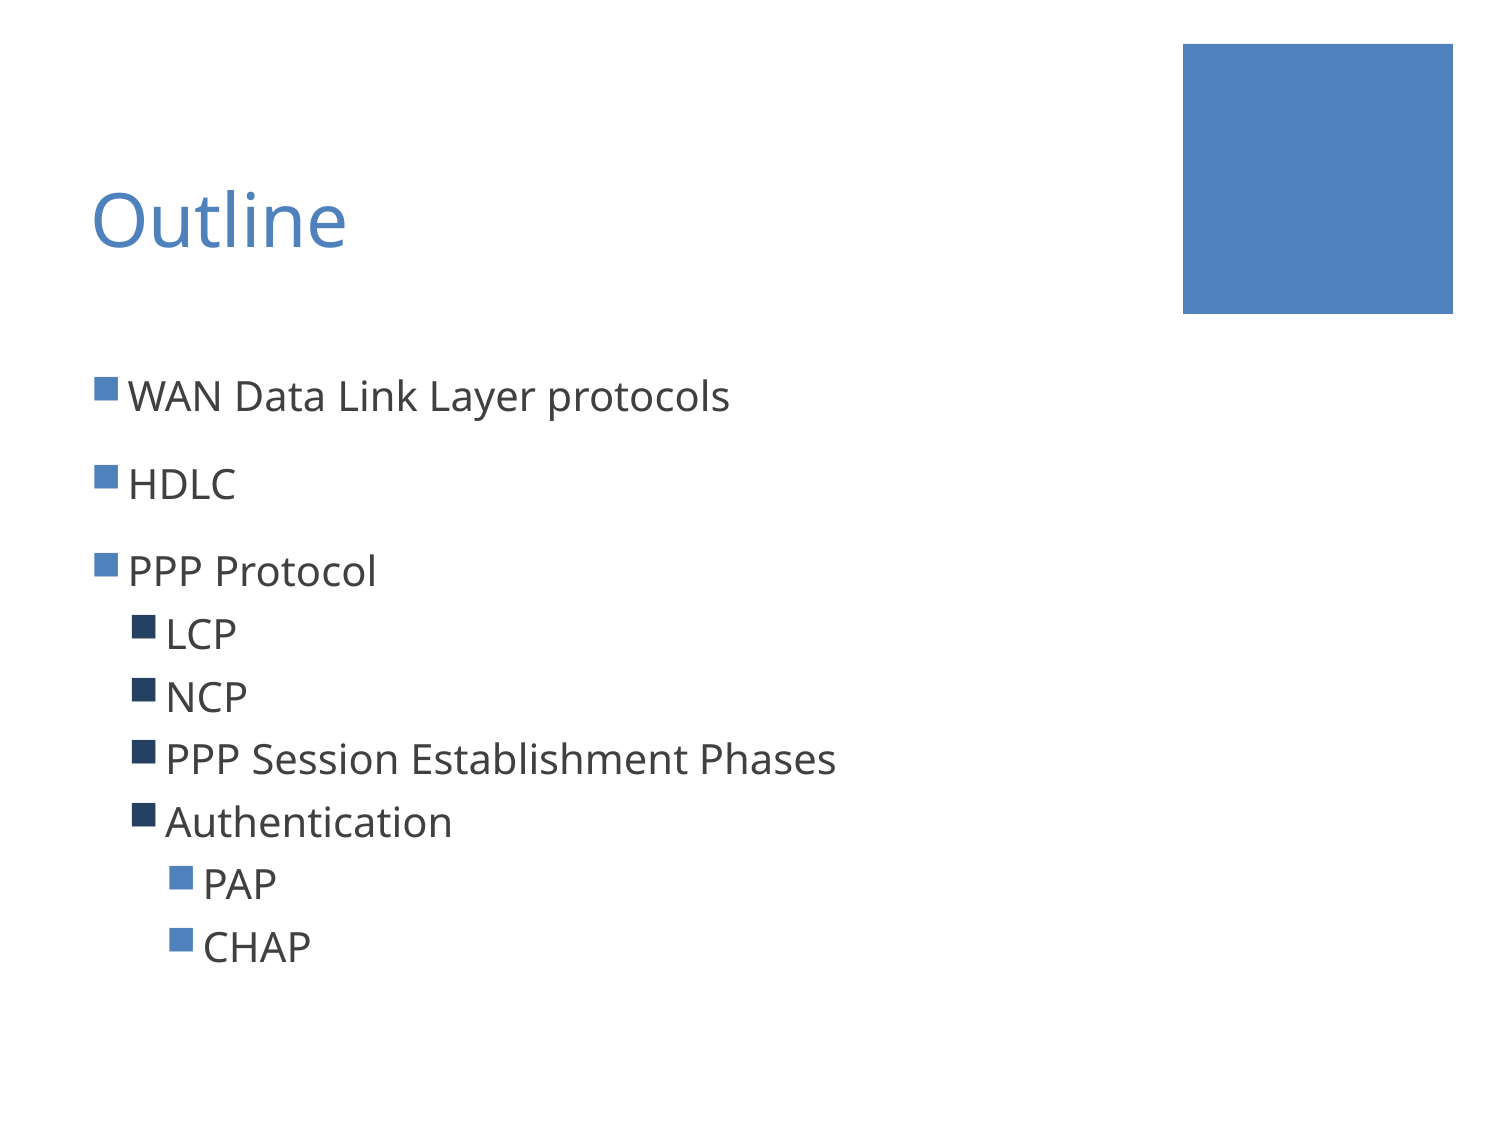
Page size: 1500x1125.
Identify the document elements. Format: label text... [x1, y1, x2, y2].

list WAN Data Link Layer protocols HDLC PPP Protocol LCP NCP PPP Session Establishment Phases Authentication PAP CHAP [75, 362, 1143, 1005]
title Outline [75, 82, 1143, 271]
